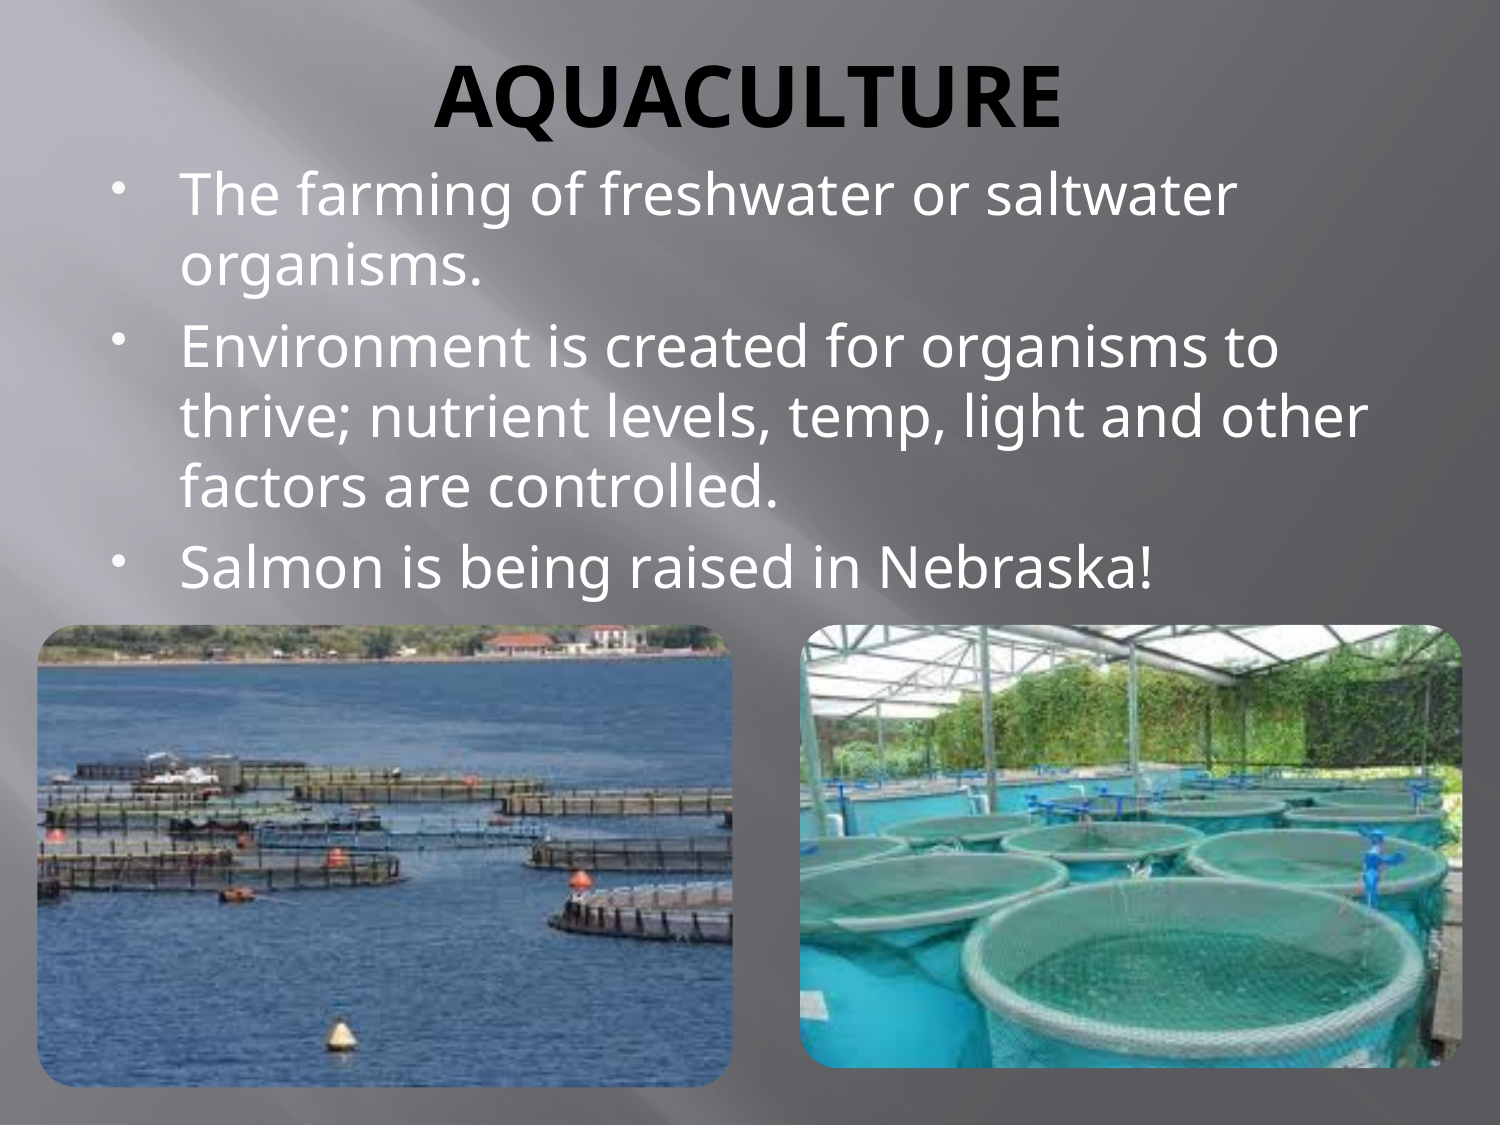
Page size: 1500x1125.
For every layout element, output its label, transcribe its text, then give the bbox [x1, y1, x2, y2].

picture [37, 624, 733, 1088]
title AQUACULTURE [75, 0, 1425, 149]
picture [799, 624, 1463, 1069]
list The farming of freshwater or saltwater organisms. Environment is created for organisms to thrive; nutrient levels, temp, light and other factors are controlled. Salmon is being raised in Nebraska! [75, 149, 1425, 923]
